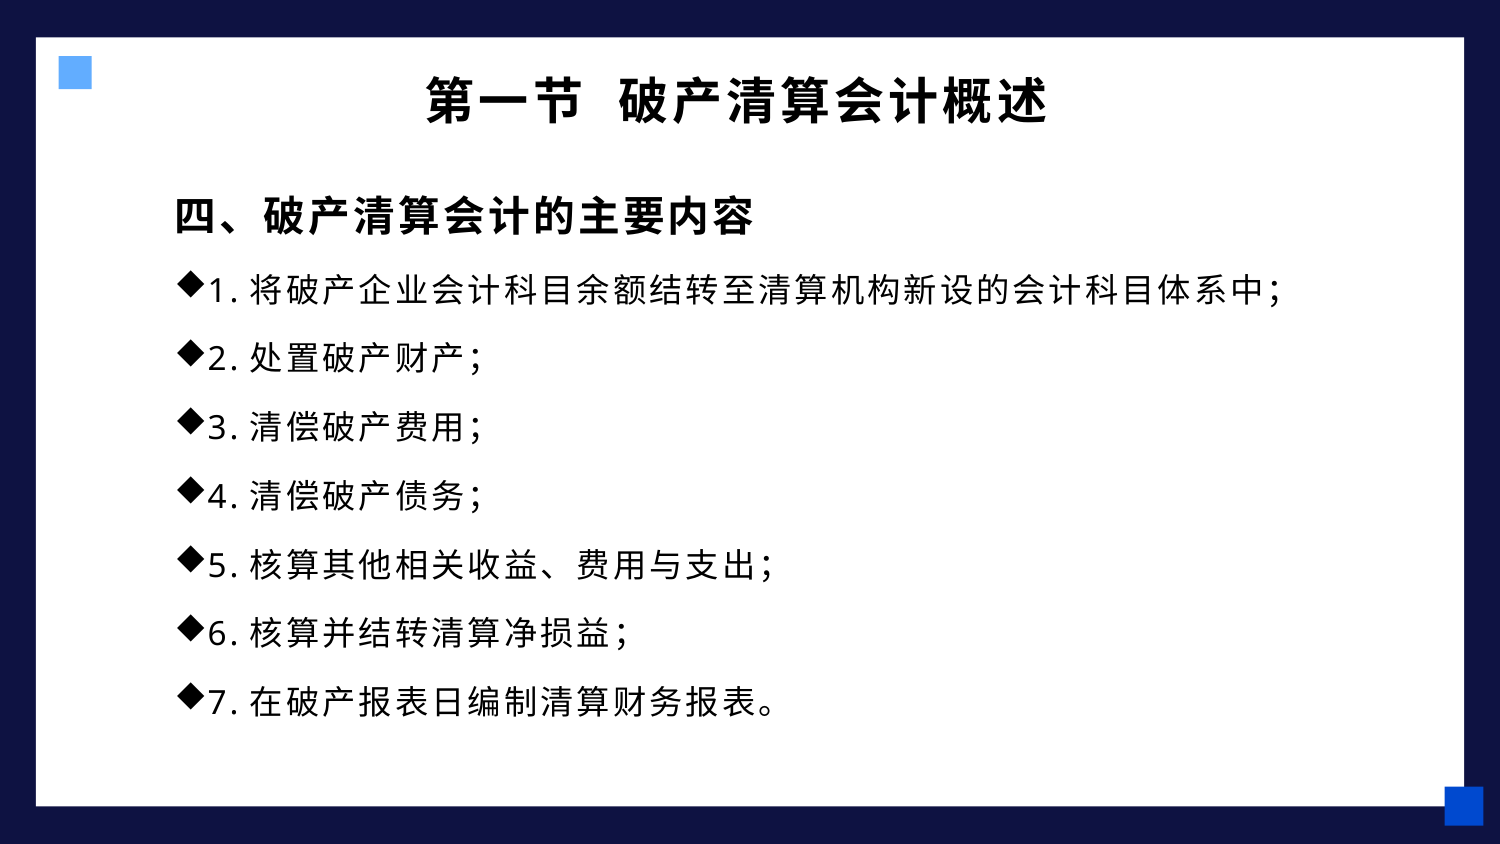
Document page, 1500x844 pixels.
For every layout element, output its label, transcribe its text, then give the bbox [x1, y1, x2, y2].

title 第一节 破产清算会计概述 [141, 48, 1327, 138]
list 四、破产清算会计的主要内容 1.将破产企业会计科目余额结转至清算机构新设的会计科目体系中； 2.处置破产财产； 3.清偿破产费用； 4.清偿破产债务； 5.核算其他相关收益、费用与支出； 6.核算并结转清算净损益； 7.在破产报表日编制清算财务报表。 [157, 179, 1343, 604]
